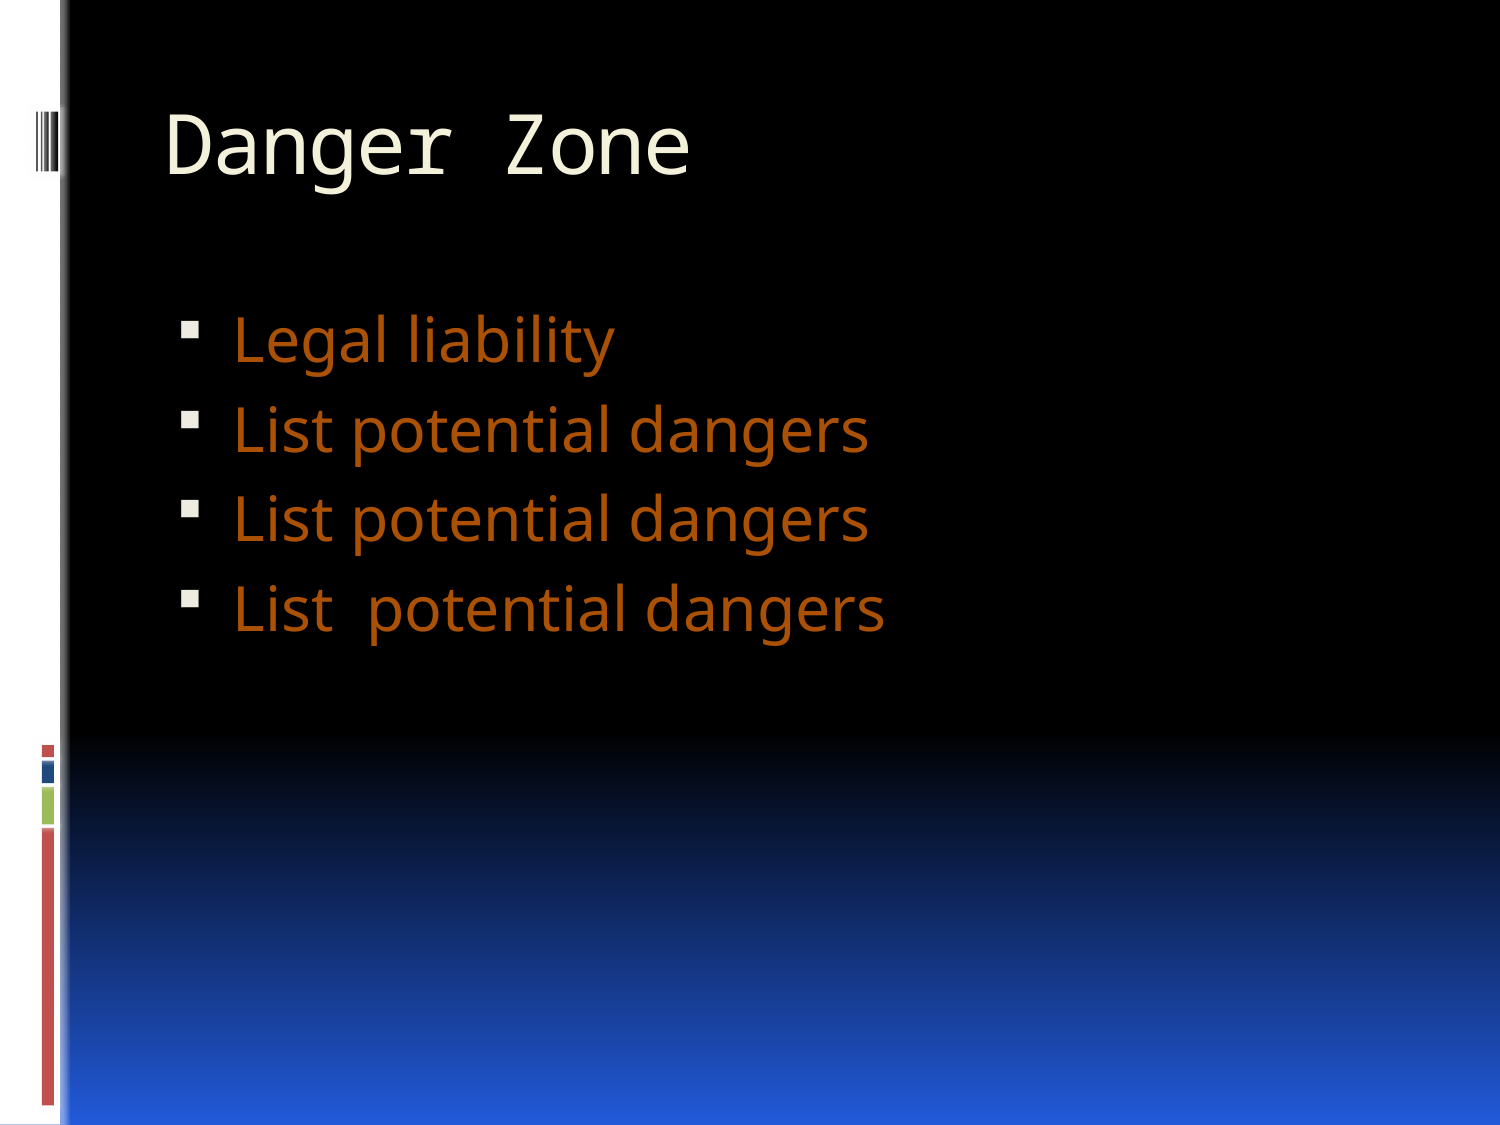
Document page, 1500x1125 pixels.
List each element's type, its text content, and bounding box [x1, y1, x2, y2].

title Danger Zone [150, 84, 1425, 235]
list Legal liability List potential dangers List potential dangers List potential dangers [149, 292, 1426, 1043]
